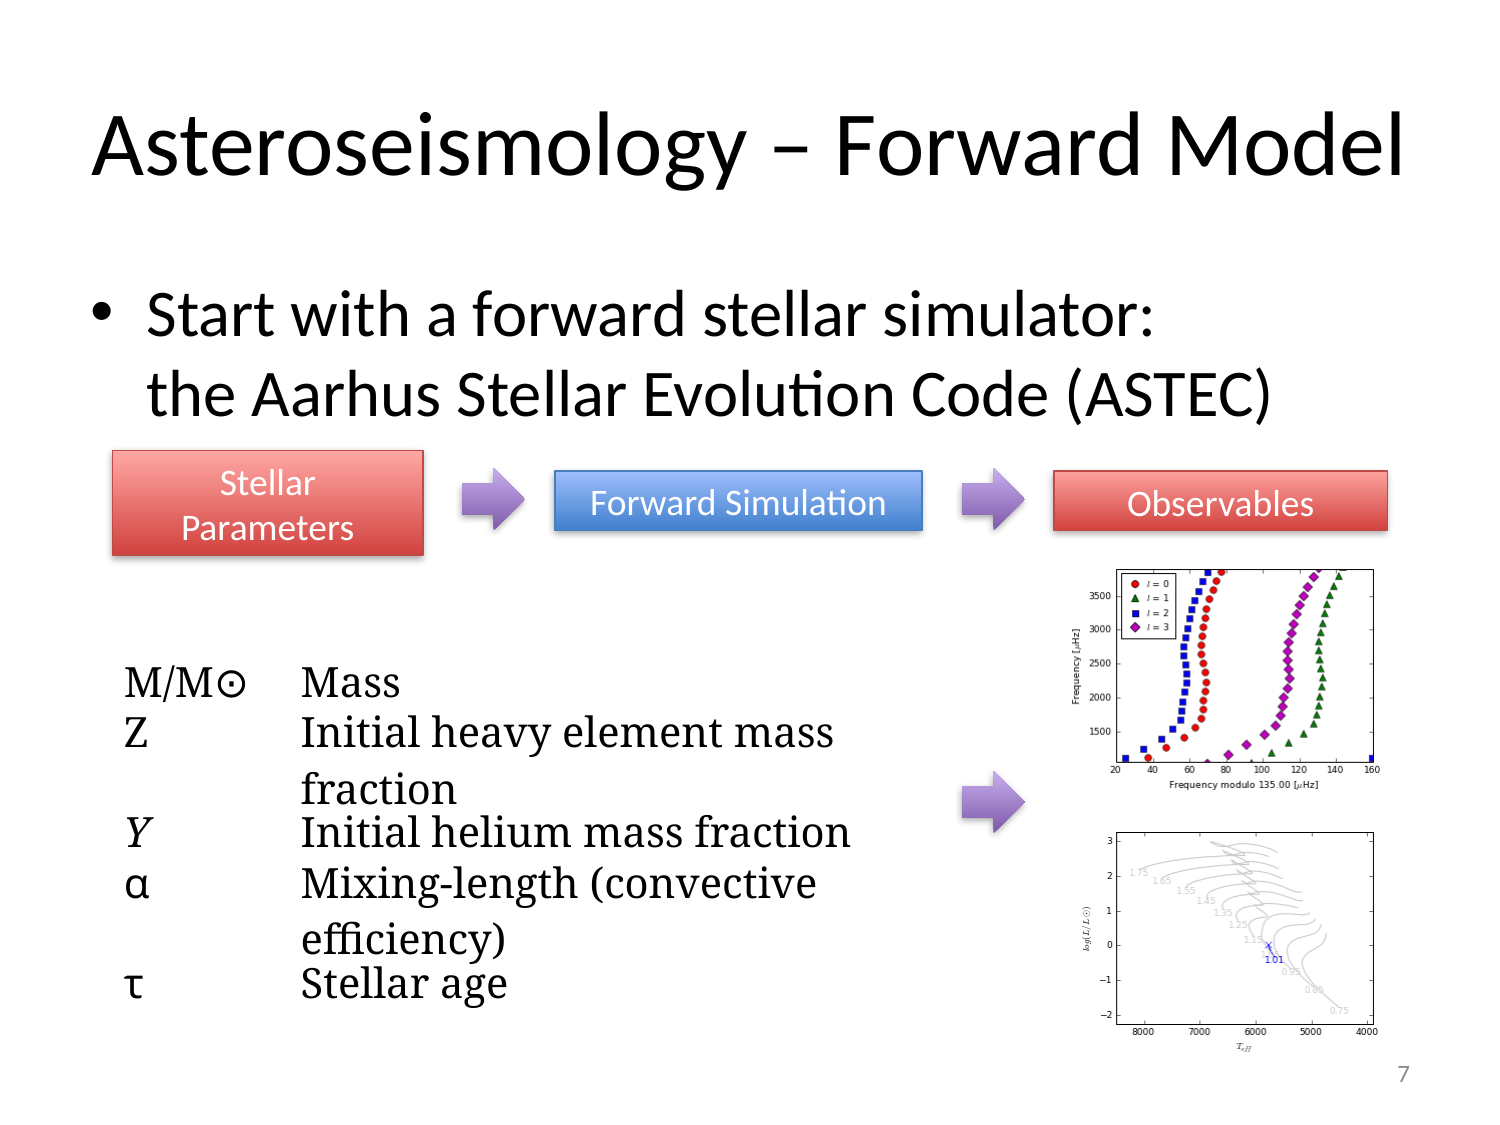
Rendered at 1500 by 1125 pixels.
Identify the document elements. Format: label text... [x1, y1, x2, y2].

table_header Mass [289, 653, 922, 703]
table_cell Z [113, 703, 289, 803]
text_box Stellar Parameters [112, 450, 424, 556]
table_cell Y [113, 803, 289, 853]
text_box [962, 770, 1025, 834]
text_box Observables [1053, 470, 1388, 531]
text_box Forward Simulation [554, 470, 923, 531]
table_cell τ [113, 953, 289, 1003]
table_cell Initial heavy element mass fraction [289, 703, 922, 803]
table_header M/M⊙ [113, 653, 289, 703]
title Asteroseismology – Forward Model [75, 45, 1425, 233]
list Start with a forward stellar simulator: the Aarhus Stellar Evolution Code (ASTEC) [75, 262, 1425, 1005]
table_cell Mixing-length (convective efficiency) [289, 853, 922, 953]
text_box [962, 468, 1025, 531]
picture [1068, 819, 1389, 1060]
table_cell Initial helium mass fraction [289, 803, 922, 853]
text_box [462, 468, 525, 531]
table_cell Stellar age [289, 953, 922, 1003]
slide_number 7 [1074, 1042, 1425, 1103]
picture [1068, 557, 1389, 798]
table_cell α [113, 853, 289, 953]
